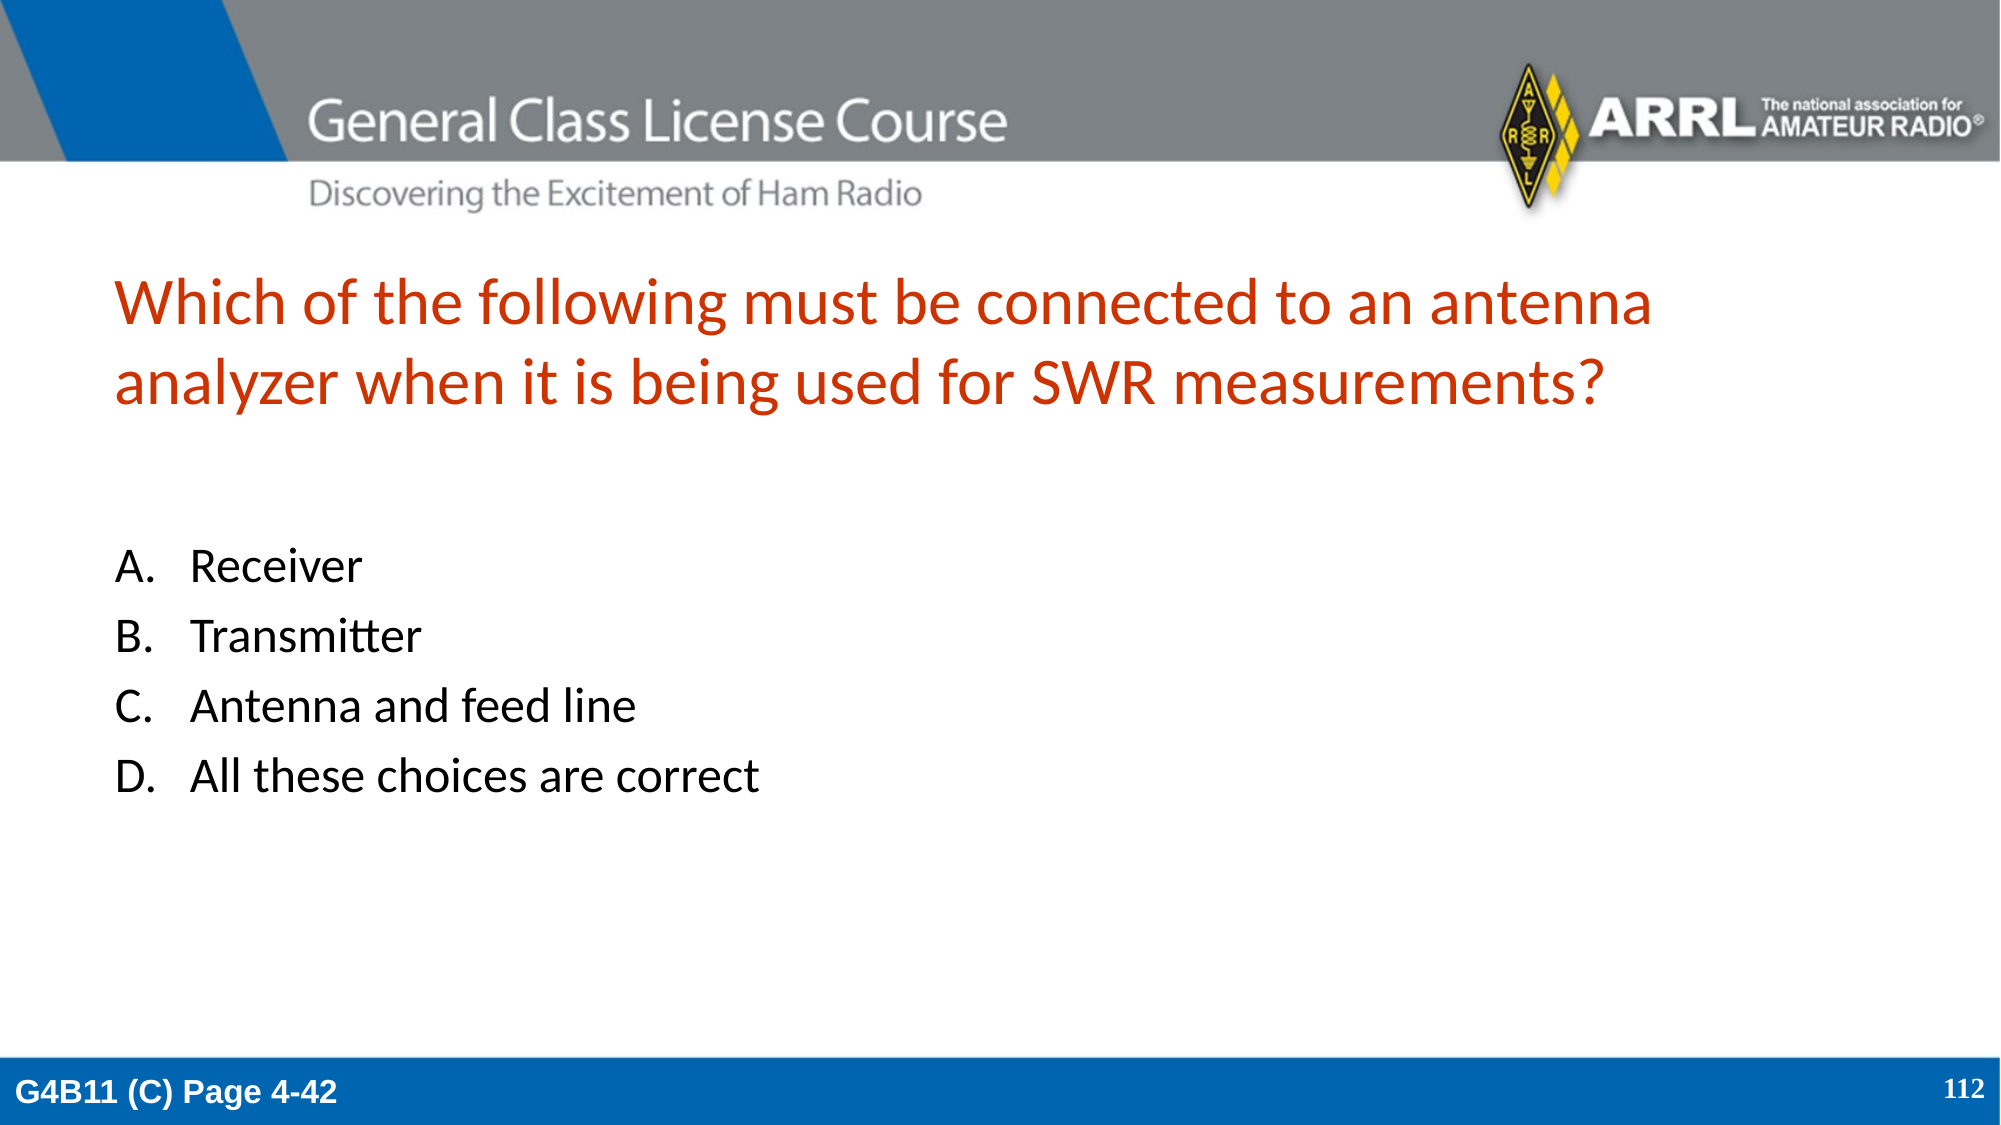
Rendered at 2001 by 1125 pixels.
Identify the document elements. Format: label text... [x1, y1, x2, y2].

text_box G4B11 (C) Page 4-42 [0, 1062, 1313, 1118]
text_box 112 [1875, 1062, 2000, 1113]
list Receiver Transmitter Antenna and feed line All these choices are correct [99, 525, 1900, 1005]
picture [0, 0, 2001, 1125]
title Which of the following must be connected to an antenna analyzer when it is being used for SWR measurements? [99, 249, 1900, 468]
